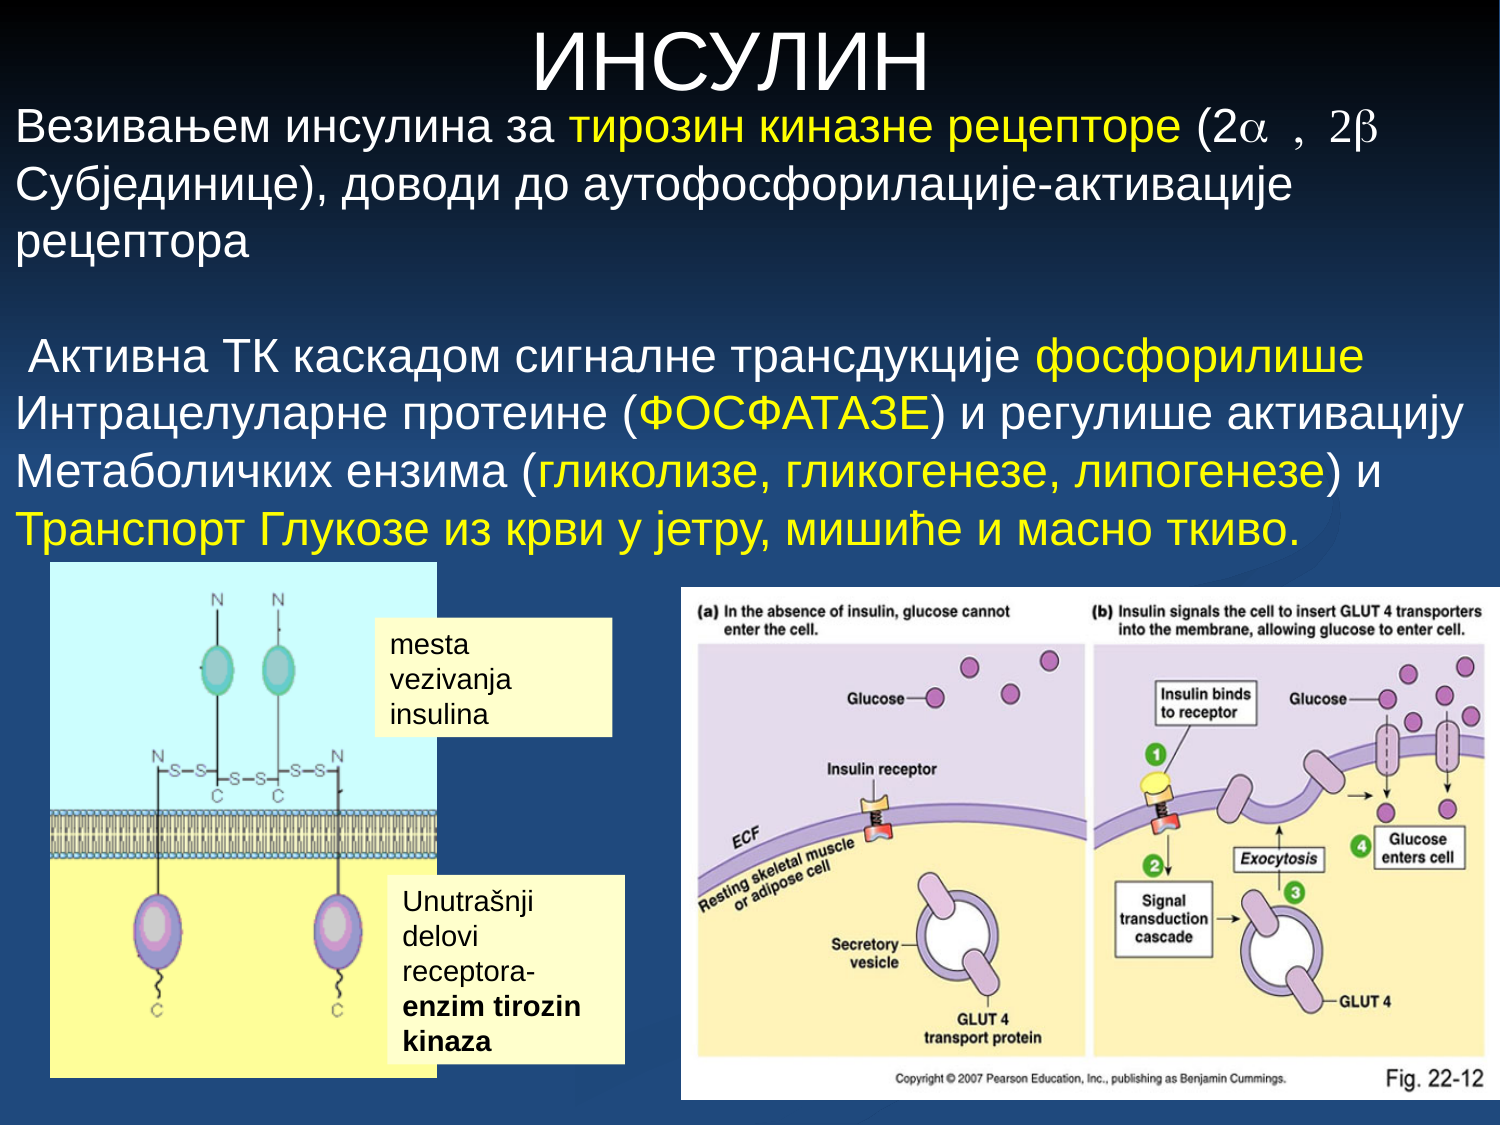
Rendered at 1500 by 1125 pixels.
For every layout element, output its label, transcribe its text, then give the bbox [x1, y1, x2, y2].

picture [49, 562, 437, 1078]
text_box Unutrašnji delovi receptora- enzim tirozin kinaza [441, 874, 625, 1065]
text_box Везивањем инсулина за тирозин киназне рецепторе (2a , 2b Субјединице), доводи до аутофосфорилације-активације рецептора Активна ТК каскадом сигналне трансдукције фосфорилише Интрацелуларне протеине (ФОСФАТАЗЕ) и регулише активацију Метаболичких ензима (гликолизе, гликогенезе, липогенезе) и Транспорт Глукозе из крви у јетру, мишиће и масно ткиво. [0, 87, 1500, 562]
text_box ИНСУЛИН [515, 0, 948, 87]
picture [680, 587, 1500, 1101]
text_box mesta vezivanja insulina [441, 617, 613, 738]
